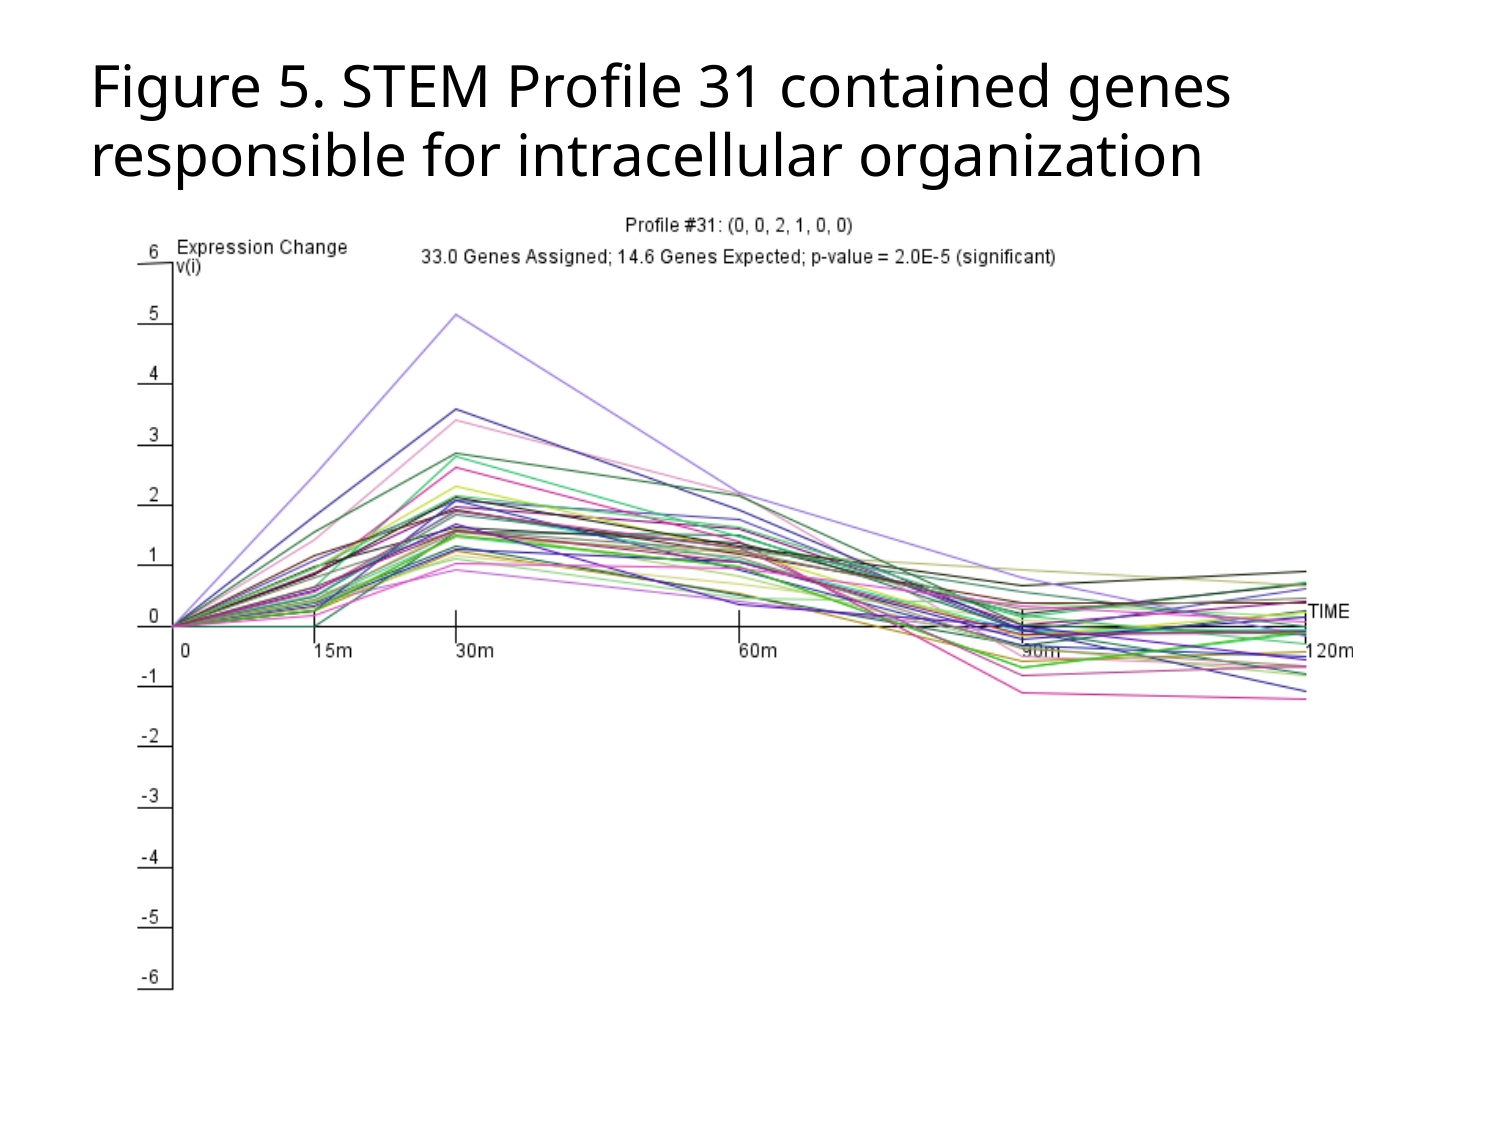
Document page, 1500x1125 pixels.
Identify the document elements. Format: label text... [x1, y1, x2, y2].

title Figure 5. STEM Profile 31 contained genes responsible for intracellular organization [75, 24, 1425, 213]
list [124, 199, 1352, 1047]
